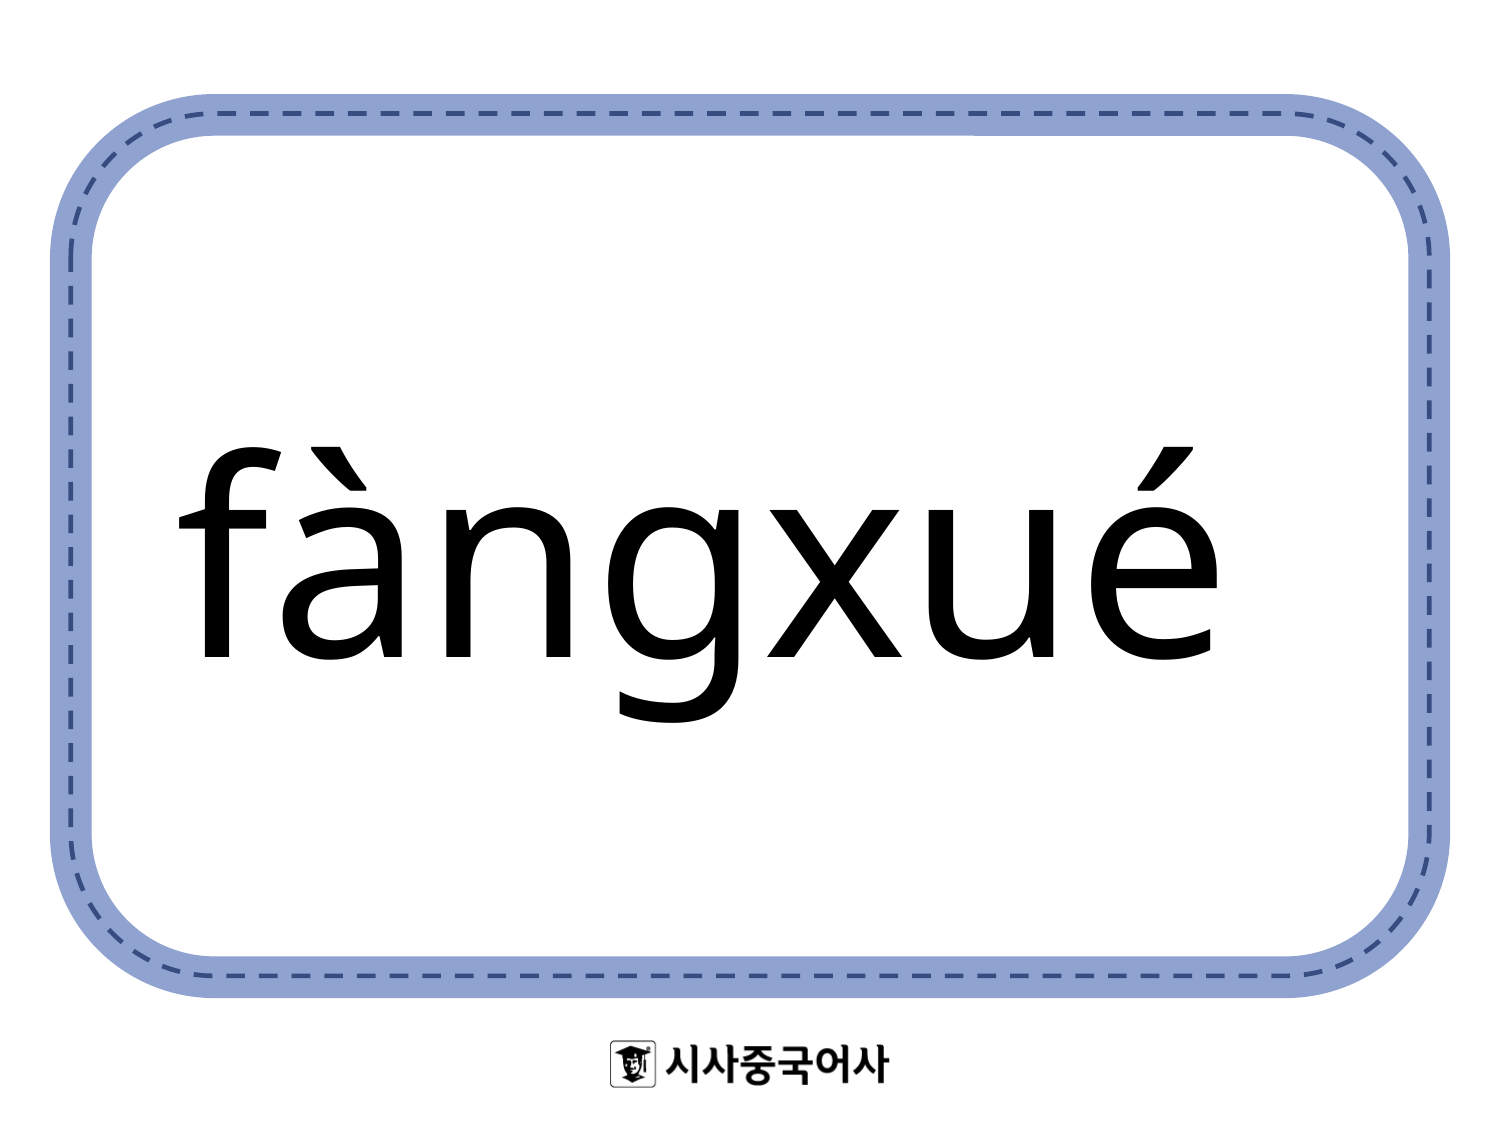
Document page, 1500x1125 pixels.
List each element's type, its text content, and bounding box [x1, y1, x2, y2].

text_box fàngxué [145, 184, 1354, 847]
picture [602, 1034, 898, 1094]
